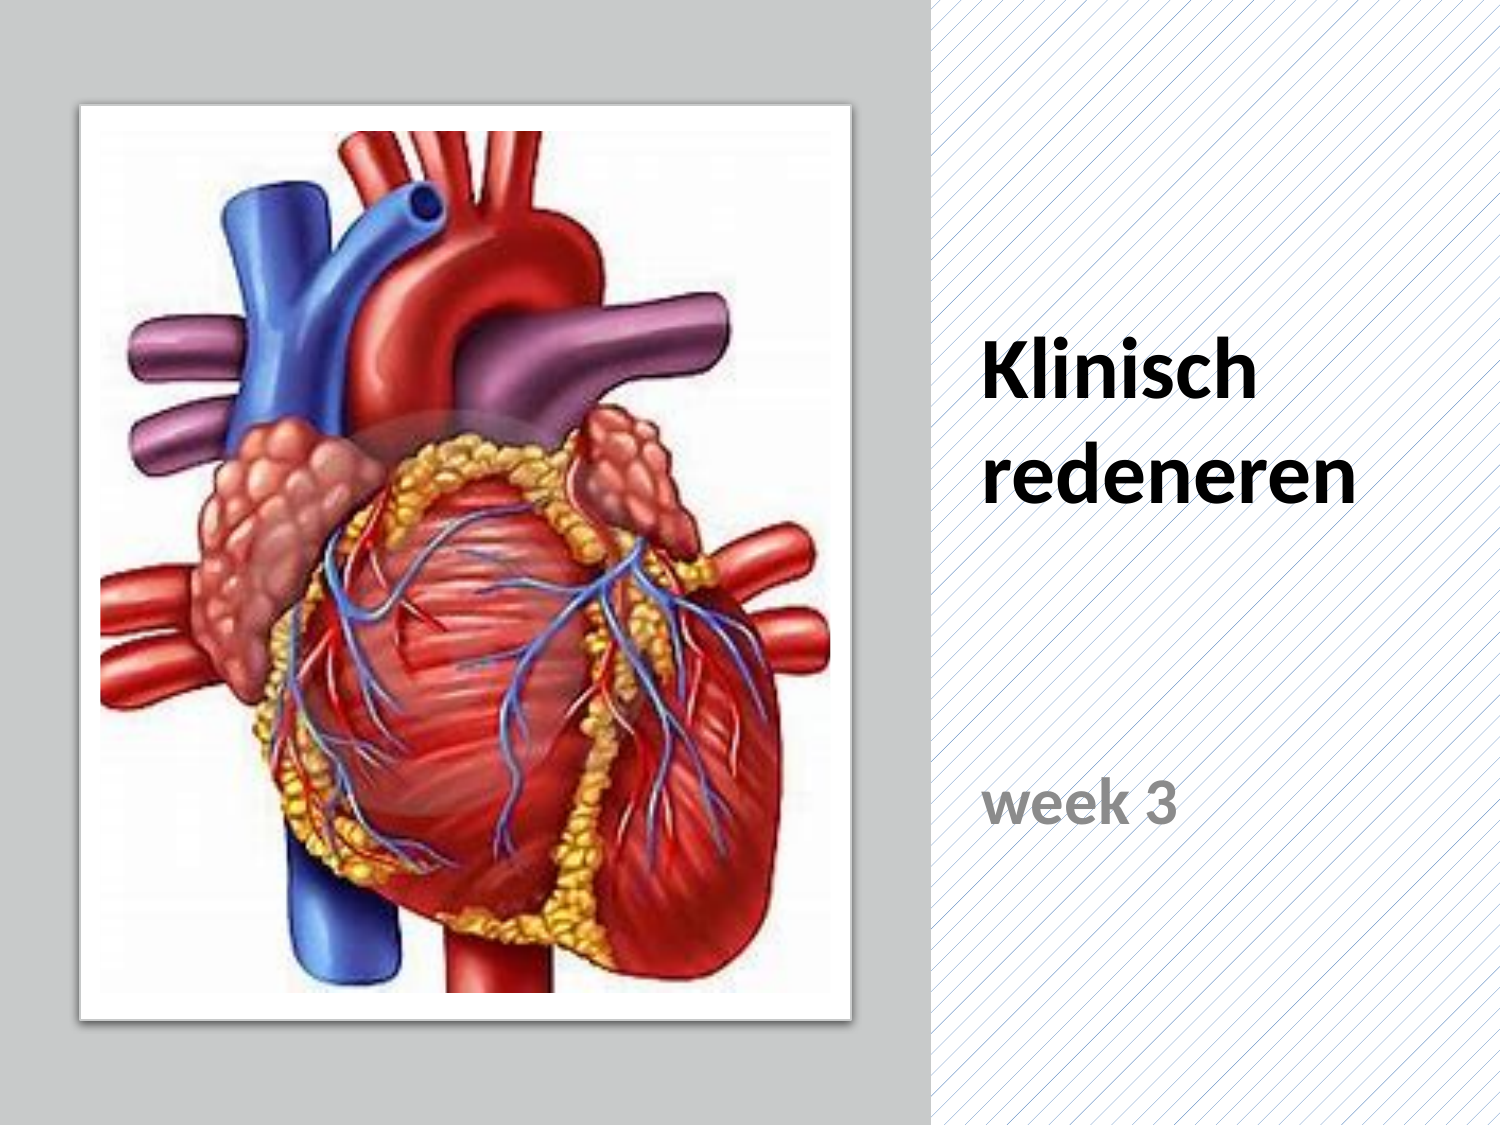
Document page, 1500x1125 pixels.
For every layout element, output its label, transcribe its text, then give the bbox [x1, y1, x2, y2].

subtitle week 3 [966, 750, 1422, 1020]
picture [100, 131, 831, 994]
title Klinisch redeneren [966, 104, 1422, 728]
text_box [78, 103, 853, 1022]
text_box [0, 0, 933, 1125]
